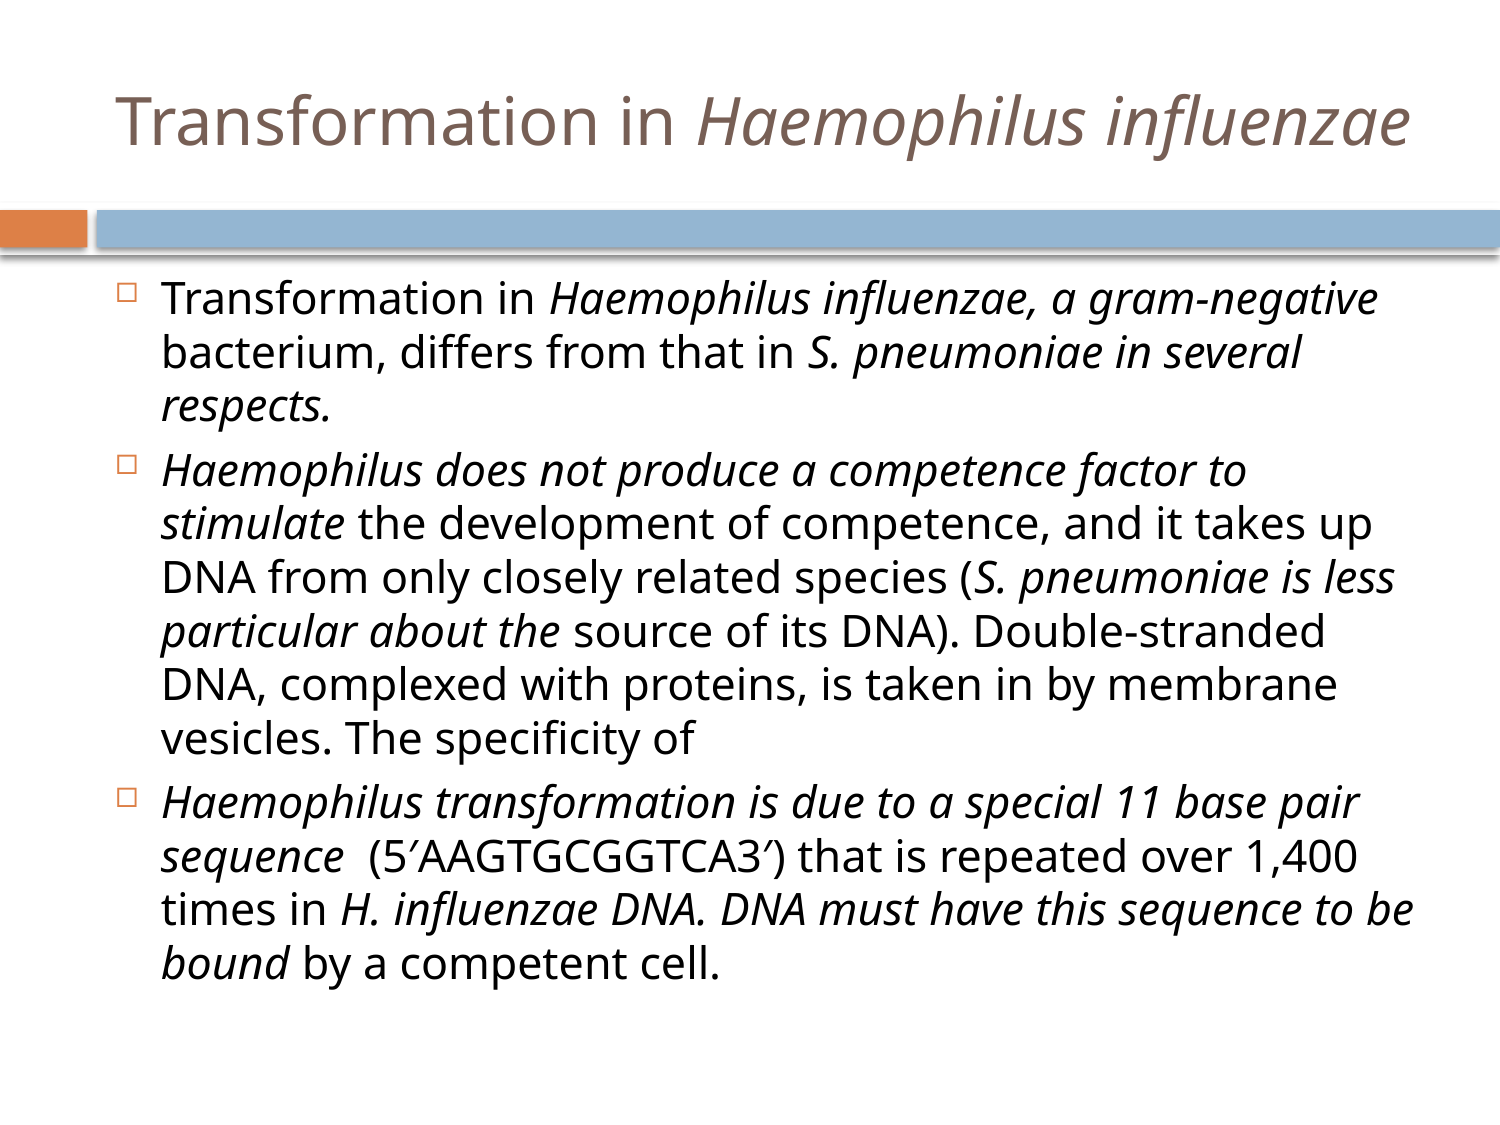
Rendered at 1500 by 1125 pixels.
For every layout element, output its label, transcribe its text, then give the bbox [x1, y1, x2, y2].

list Transformation in Haemophilus influenzae, a gram-negative bacterium, differs from that in S. pneumoniae in several respects. Haemophilus does not produce a competence factor to stimulate the development of competence, and it takes up DNA from only closely related species (S. pneumoniae is less particular about the source of its DNA). Double-stranded DNA, complexed with proteins, is taken in by membrane vesicles. The specificity of Haemophilus transformation is due to a special 11 base pair sequence (5′AAGTGCGGTCA3′) that is repeated over 1,400 times in H. influenzae DNA. DNA must have this sequence to be bound by a competent cell. [100, 262, 1438, 1000]
title Transformation in Haemophilus influenzae [100, 37, 1438, 200]
